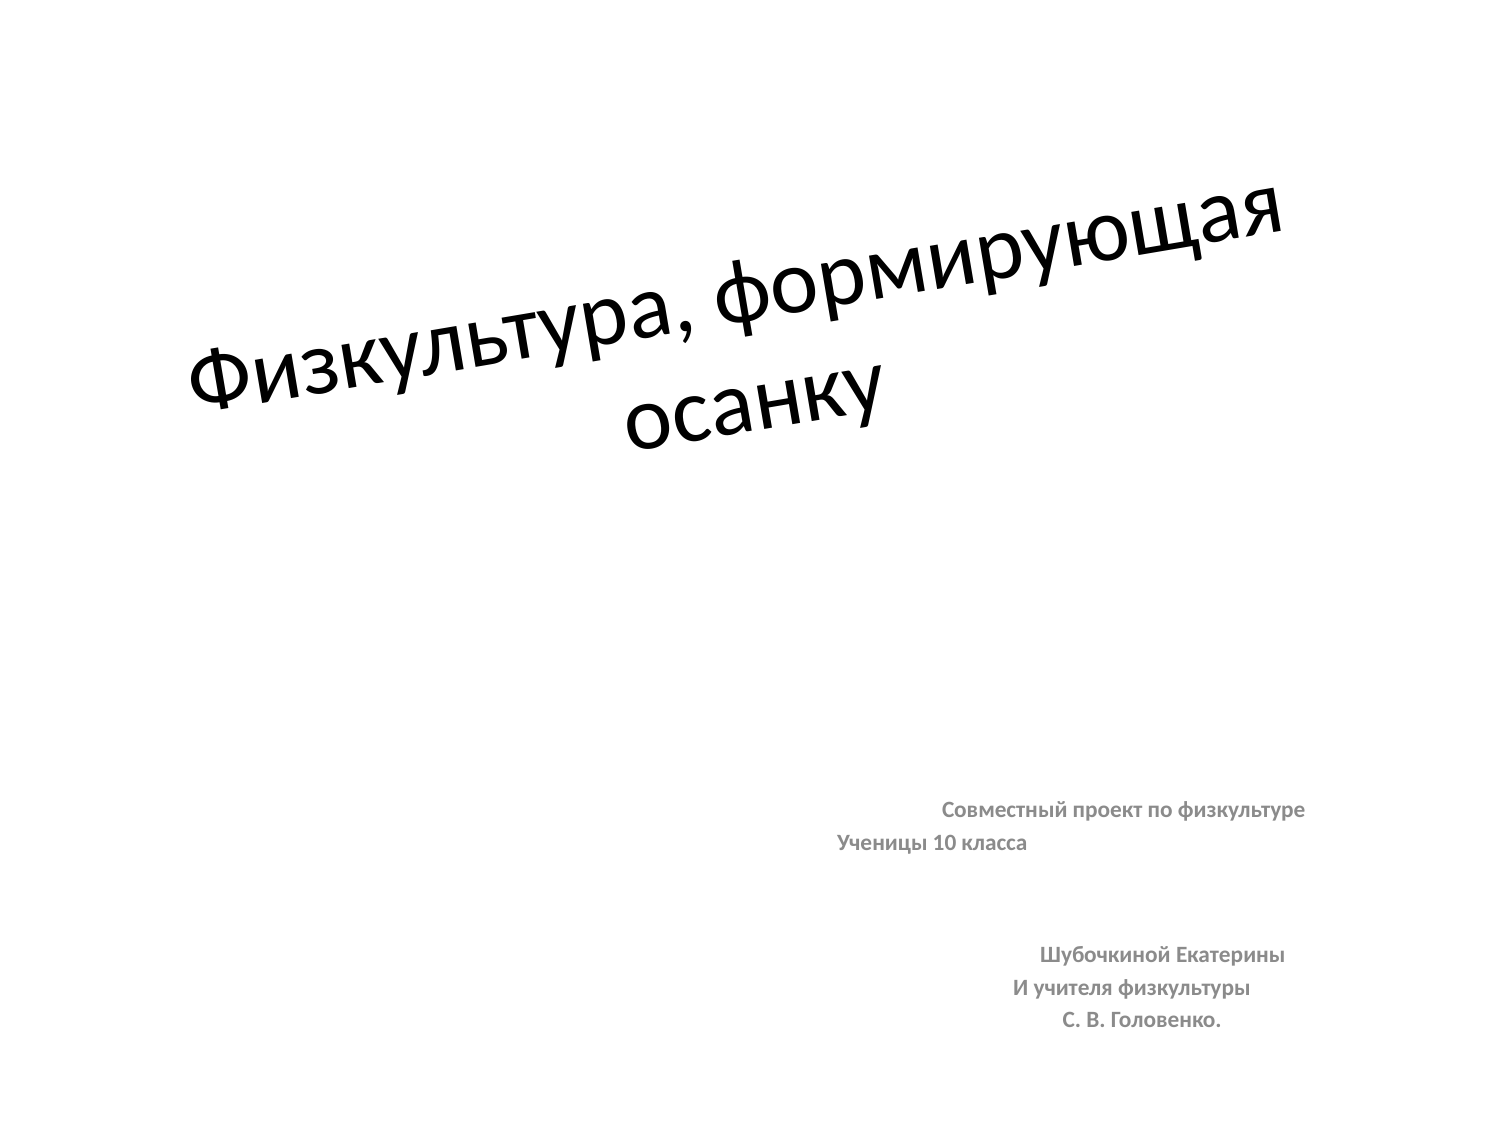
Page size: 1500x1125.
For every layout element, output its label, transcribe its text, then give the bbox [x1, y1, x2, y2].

subtitle Совместный проект по физкультуре Ученицы 10 класса Шубочкиной Екатерины И учителя физкультуры С. В. Головенко. [820, 786, 1464, 1075]
title Физкультура, формирующая осанку [53, 78, 1435, 602]
